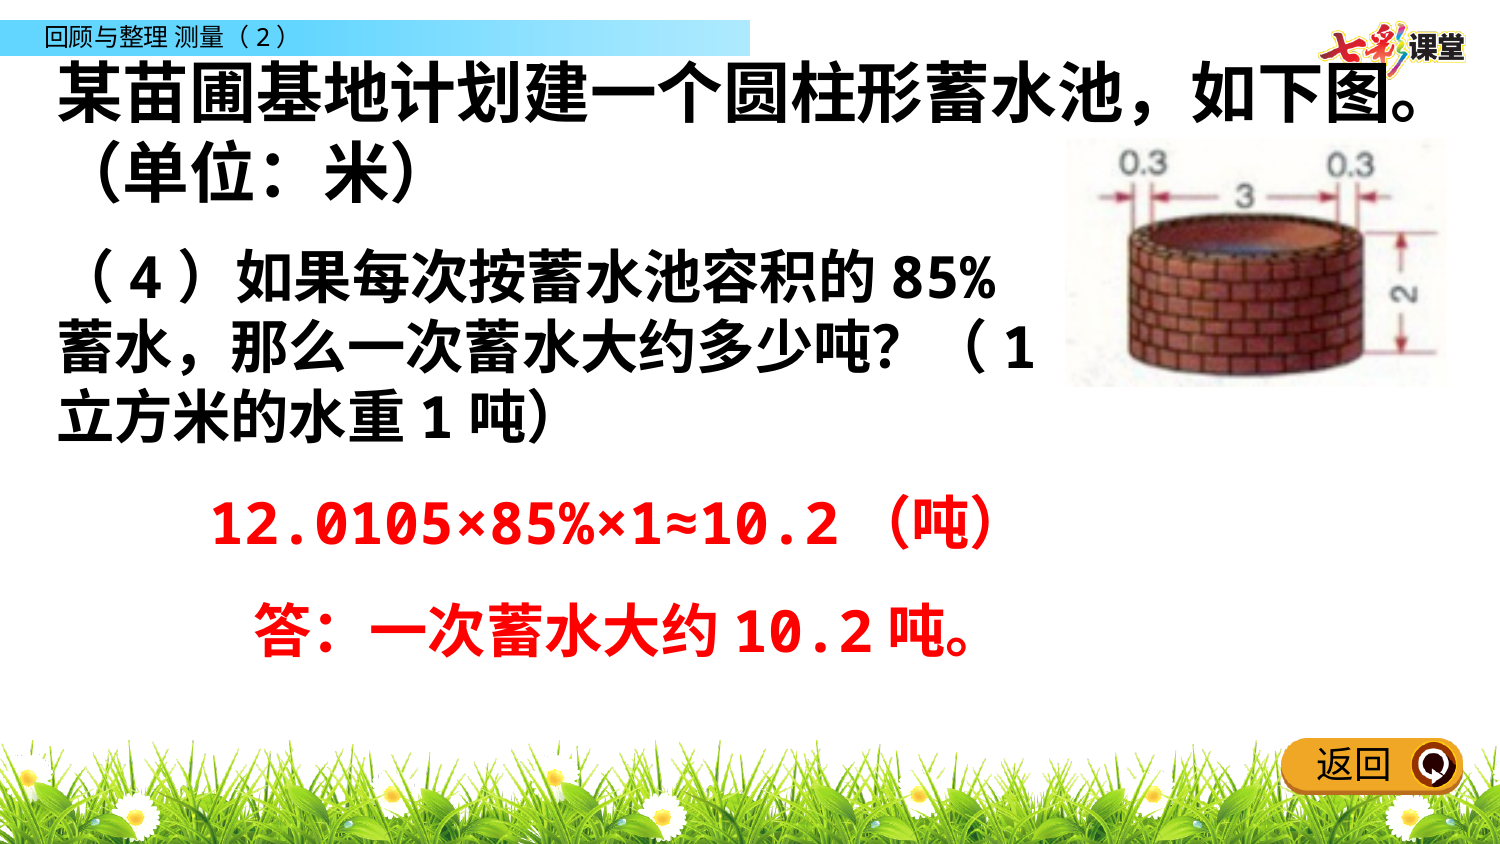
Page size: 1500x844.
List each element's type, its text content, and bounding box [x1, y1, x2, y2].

text_box 某苗圃基地计划建一个圆柱形蓄水池，如下图。（单位：米） [41, 43, 1452, 121]
text_box （4）如果每次按蓄水池容积的85%蓄水，那么一次蓄水大约多少吨？（1立方米的水重1吨） [41, 232, 1060, 353]
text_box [1281, 733, 1464, 795]
picture [0, 740, 1500, 844]
picture [1316, 20, 1468, 80]
text_box 答：一次蓄水大约10.2吨。 [238, 587, 1093, 666]
picture [1065, 138, 1448, 387]
text_box 12.0105×85%×1≈10.2（吨） [194, 478, 1140, 558]
